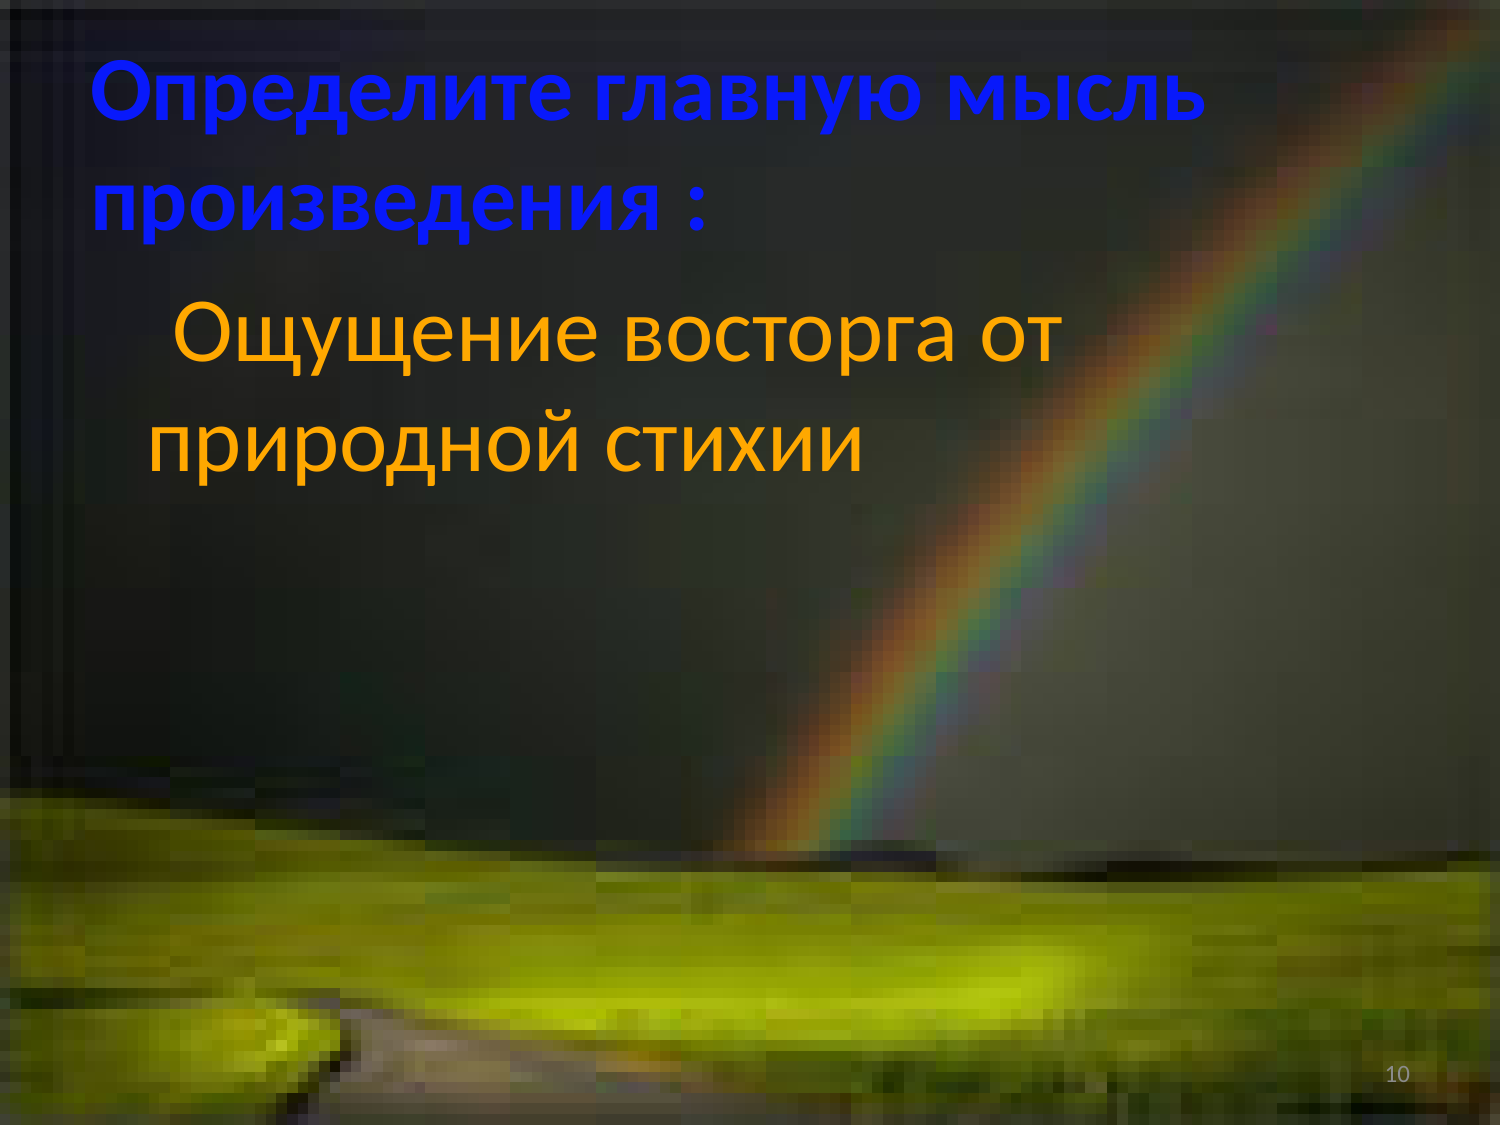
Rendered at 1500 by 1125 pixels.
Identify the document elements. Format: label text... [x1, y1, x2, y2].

picture [0, 0, 1500, 1125]
slide_number 10 [1074, 1042, 1425, 1103]
list Ощущение восторга от природной стихии [74, 262, 1426, 1006]
title Определите главную мысль произведения : [74, 44, 1426, 233]
